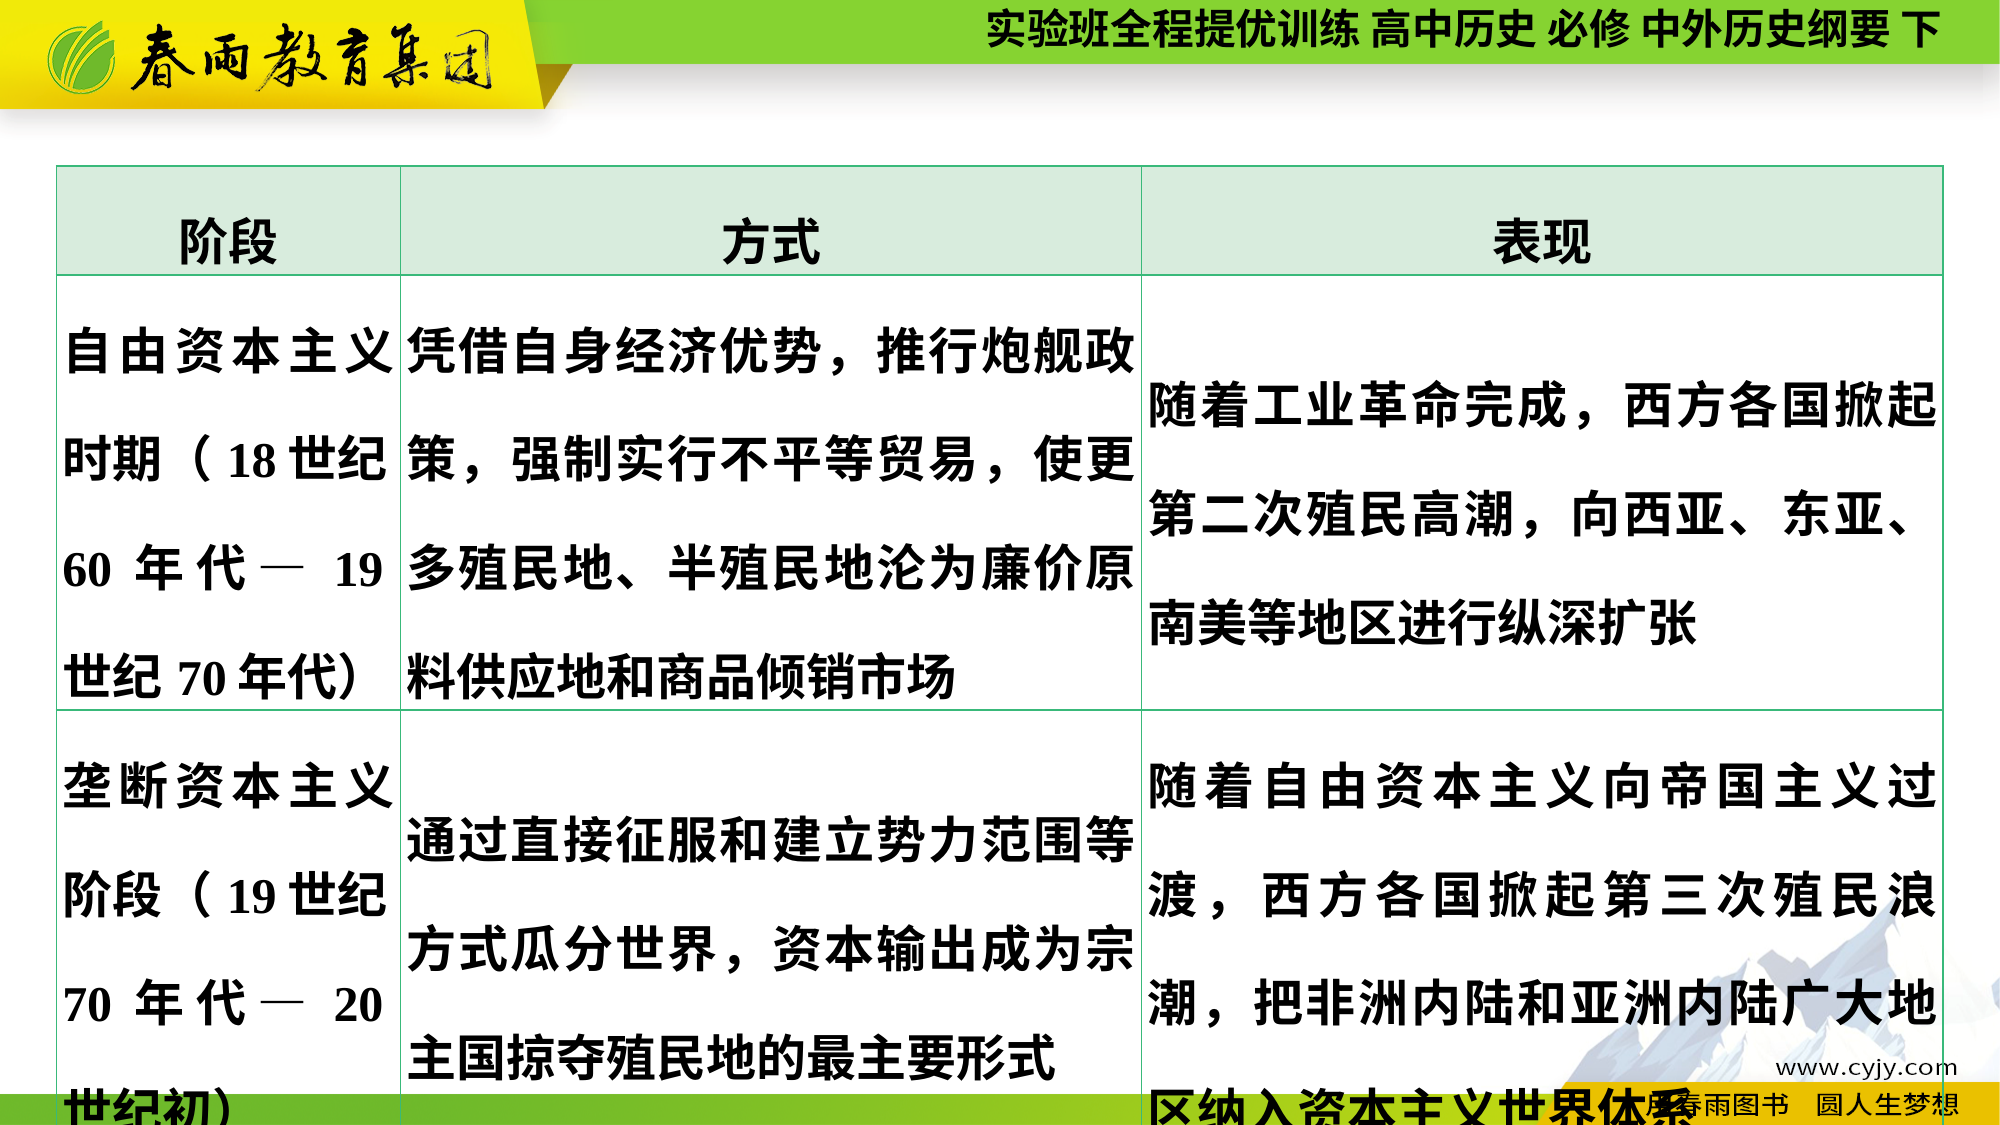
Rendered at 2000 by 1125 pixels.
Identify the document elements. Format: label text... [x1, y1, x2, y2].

table_cell 自由资本主义时期（18世纪60年代—19世纪70年代） [57, 276, 400, 709]
table_header 表现 [1142, 167, 1942, 274]
table_cell 凭借自身经济优势，推行炮舰政策，强制实行不平等贸易，使更多殖民地、半殖民地沦为廉价原料供应地和商品倾销市场 [401, 276, 1141, 709]
table_cell 通过直接征服和建立势力范围等方式瓜分世界，资本输出成为宗主国掠夺殖民地的最主要形式 [401, 711, 1141, 1125]
table_cell 随着自由资本主义向帝国主义过渡，西方各国掀起第三次殖民浪潮，把非洲内陆和亚洲内陆广大地区纳入资本主义世界体系 [1142, 711, 1942, 1125]
table_cell 垄断资本主义阶段（19世纪70年代—20世纪初） [57, 711, 400, 1125]
picture [0, 0, 2000, 1125]
table_header 方式 [401, 167, 1141, 274]
table_header 阶段 [57, 167, 400, 274]
table_cell 随着工业革命完成，西方各国掀起第二次殖民高潮，向西亚、东亚、南美等地区进行纵深扩张 [1142, 276, 1942, 709]
